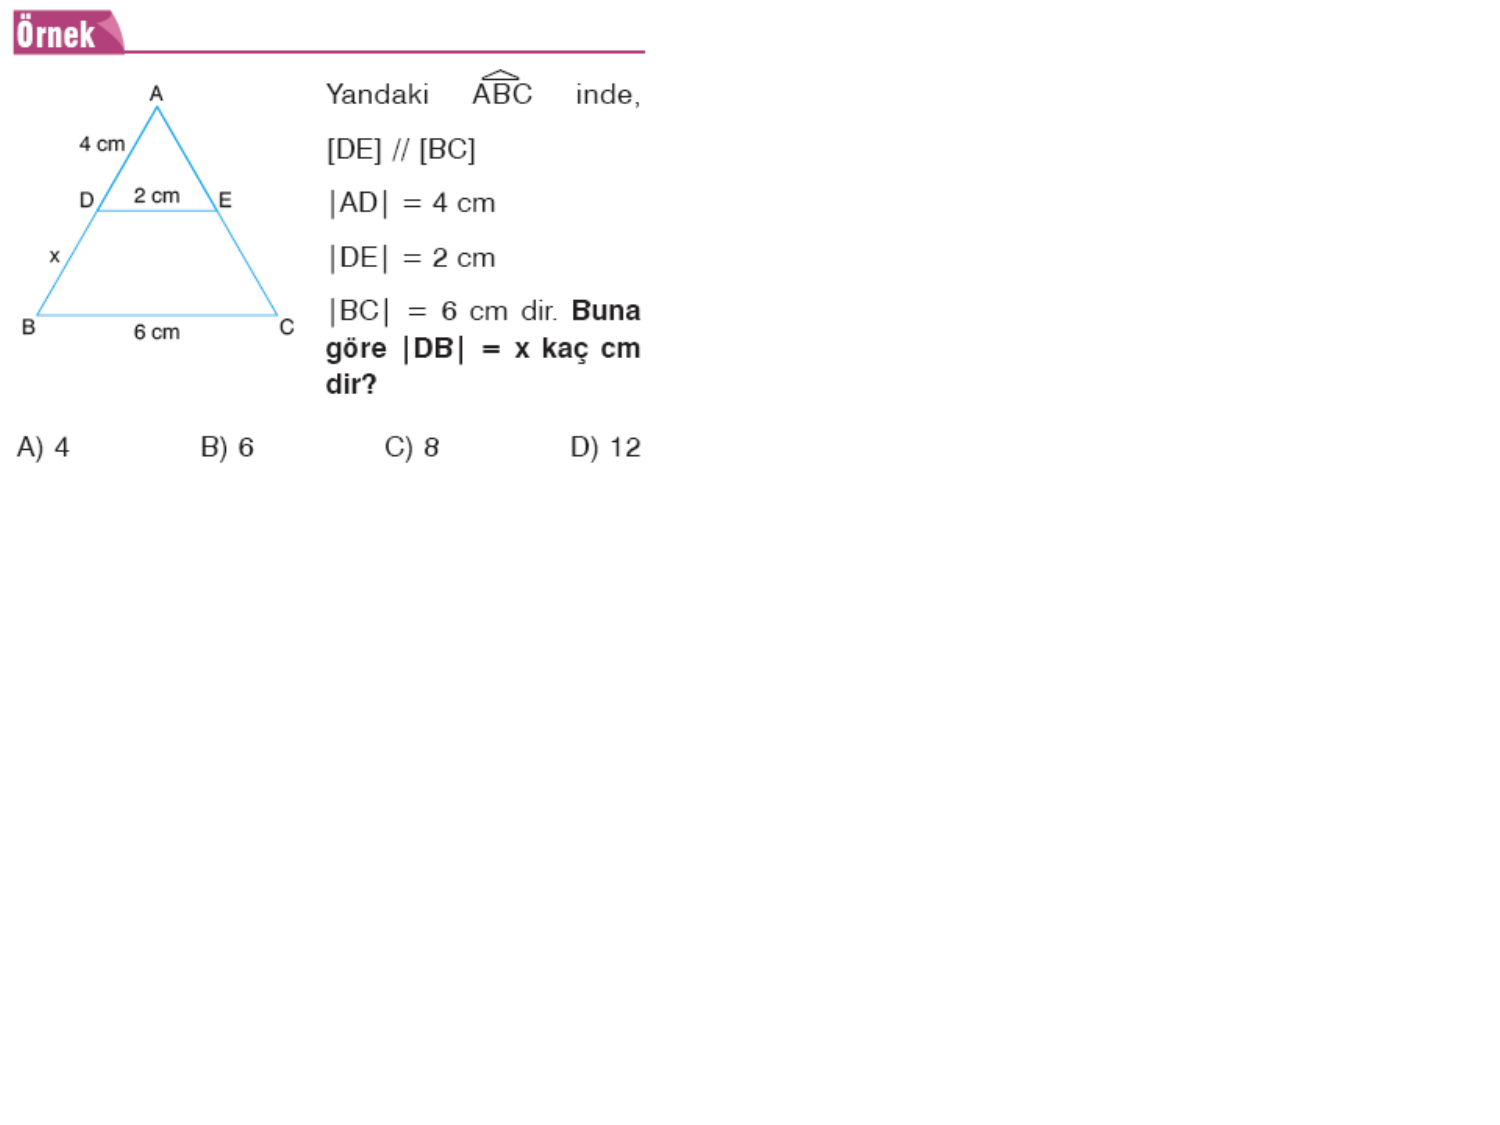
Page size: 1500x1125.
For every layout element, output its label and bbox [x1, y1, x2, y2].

picture [0, 0, 662, 474]
